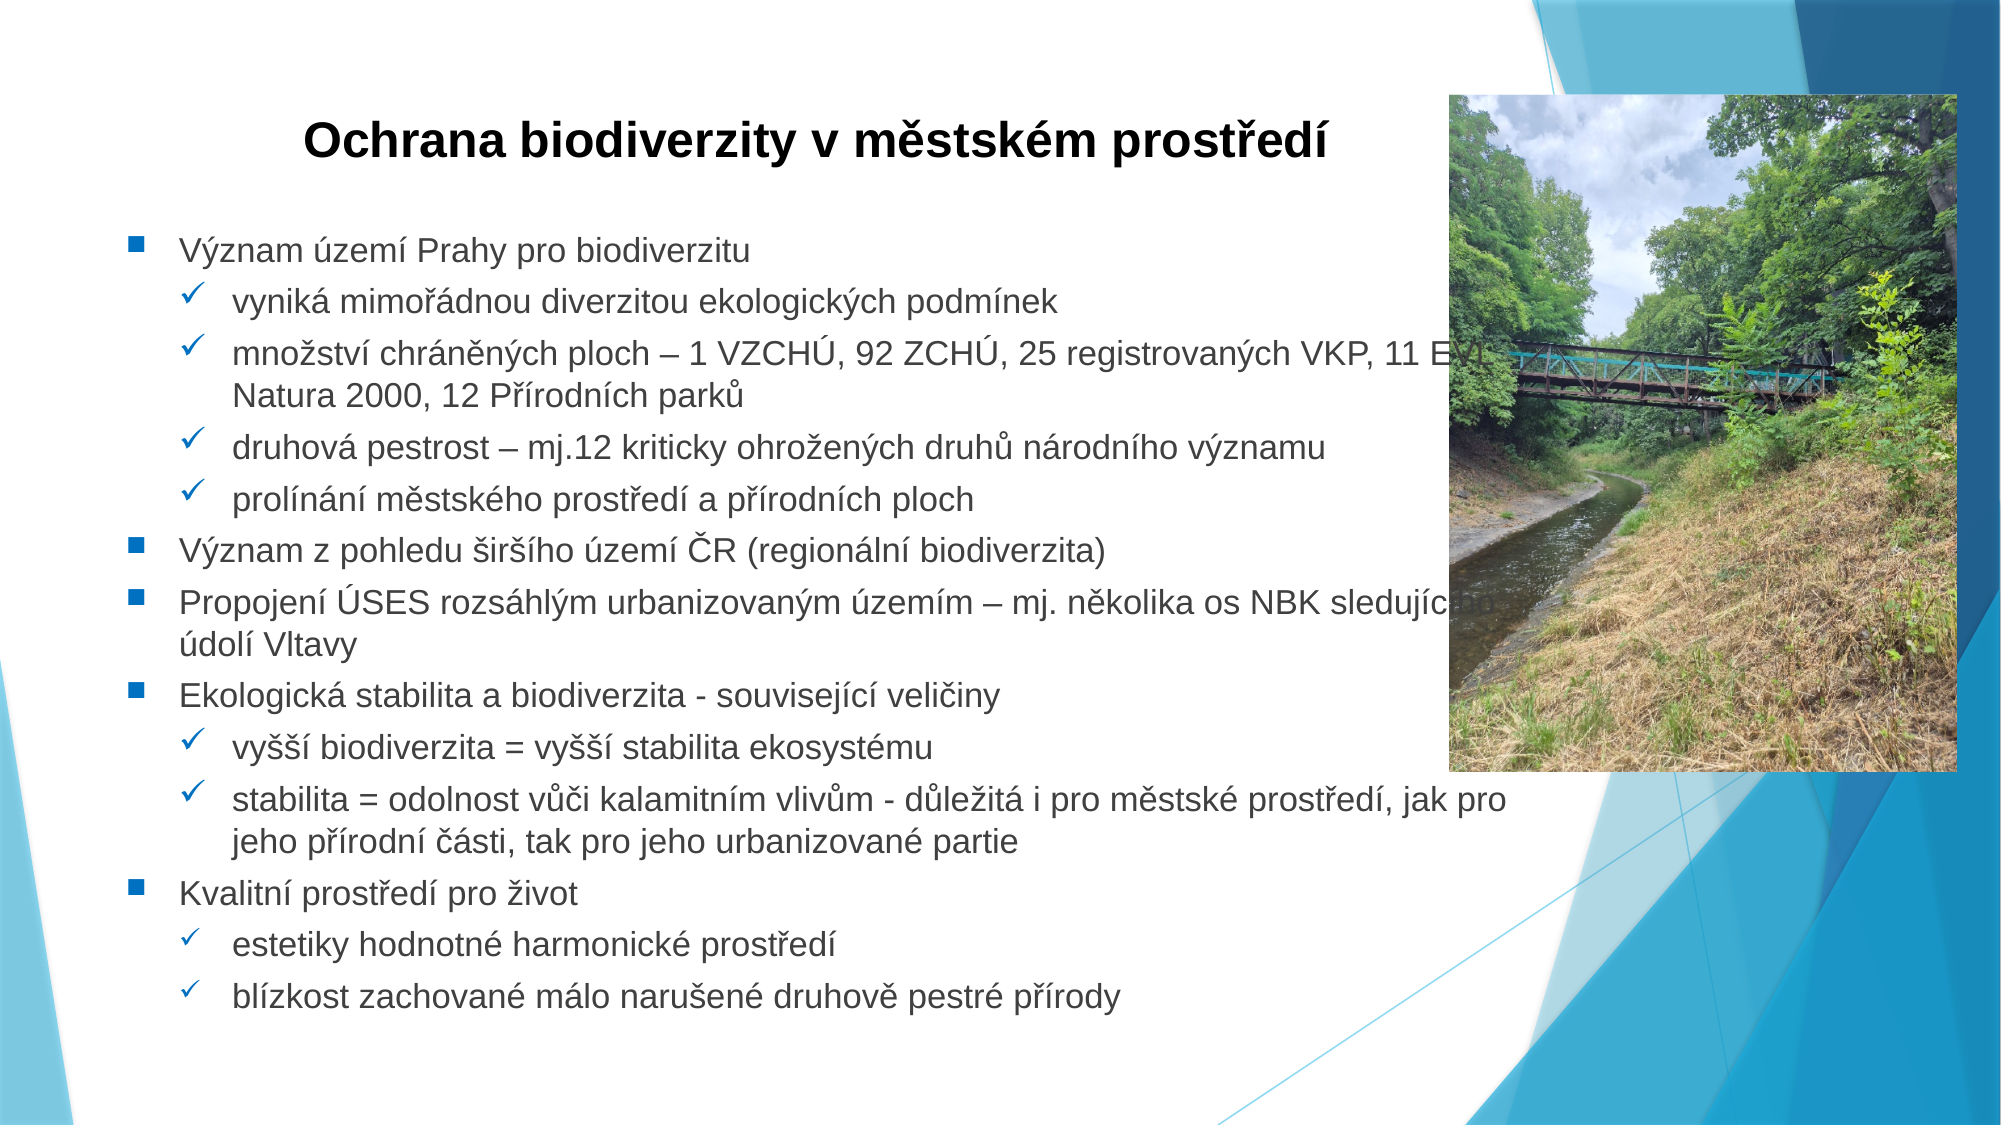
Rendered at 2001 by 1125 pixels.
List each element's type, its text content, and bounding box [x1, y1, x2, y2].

list Význam území Prahy pro biodiverzitu vyniká mimořádnou diverzitou ekologických podmínek množství chráněných ploch – 1 VZCHÚ, 92 ZCHÚ, 25 registrovaných VKP, 11 EVL Natura 2000, 12 Přírodních parků druhová pestrost – mj.12 kriticky ohrožených druhů národního významu prolínání městského prostředí a přírodních ploch Význam z pohledu širšího území ČR (regionální biodiverzita) Propojení ÚSES rozsáhlým urbanizovaným územím – mj. několika os NBK sledujícího údolí Vltavy Ekologická stabilita a biodiverzita - související veličiny vyšší biodiverzita = vyšší stabilita ekosystému stabilita = odolnost vůči kalamitním vlivům - důležitá i pro městské prostředí, jak pro jeho přírodní části, tak pro jeho urbanizované partie Kvalitní prostředí pro život estetiky hodnotné harmonické prostředí blízkost zachované málo narušené druhově pestré přírody [111, 219, 1556, 1031]
picture [1363, 95, 2000, 771]
title Ochrana biodiverzity v městském prostředí [111, 99, 1522, 197]
